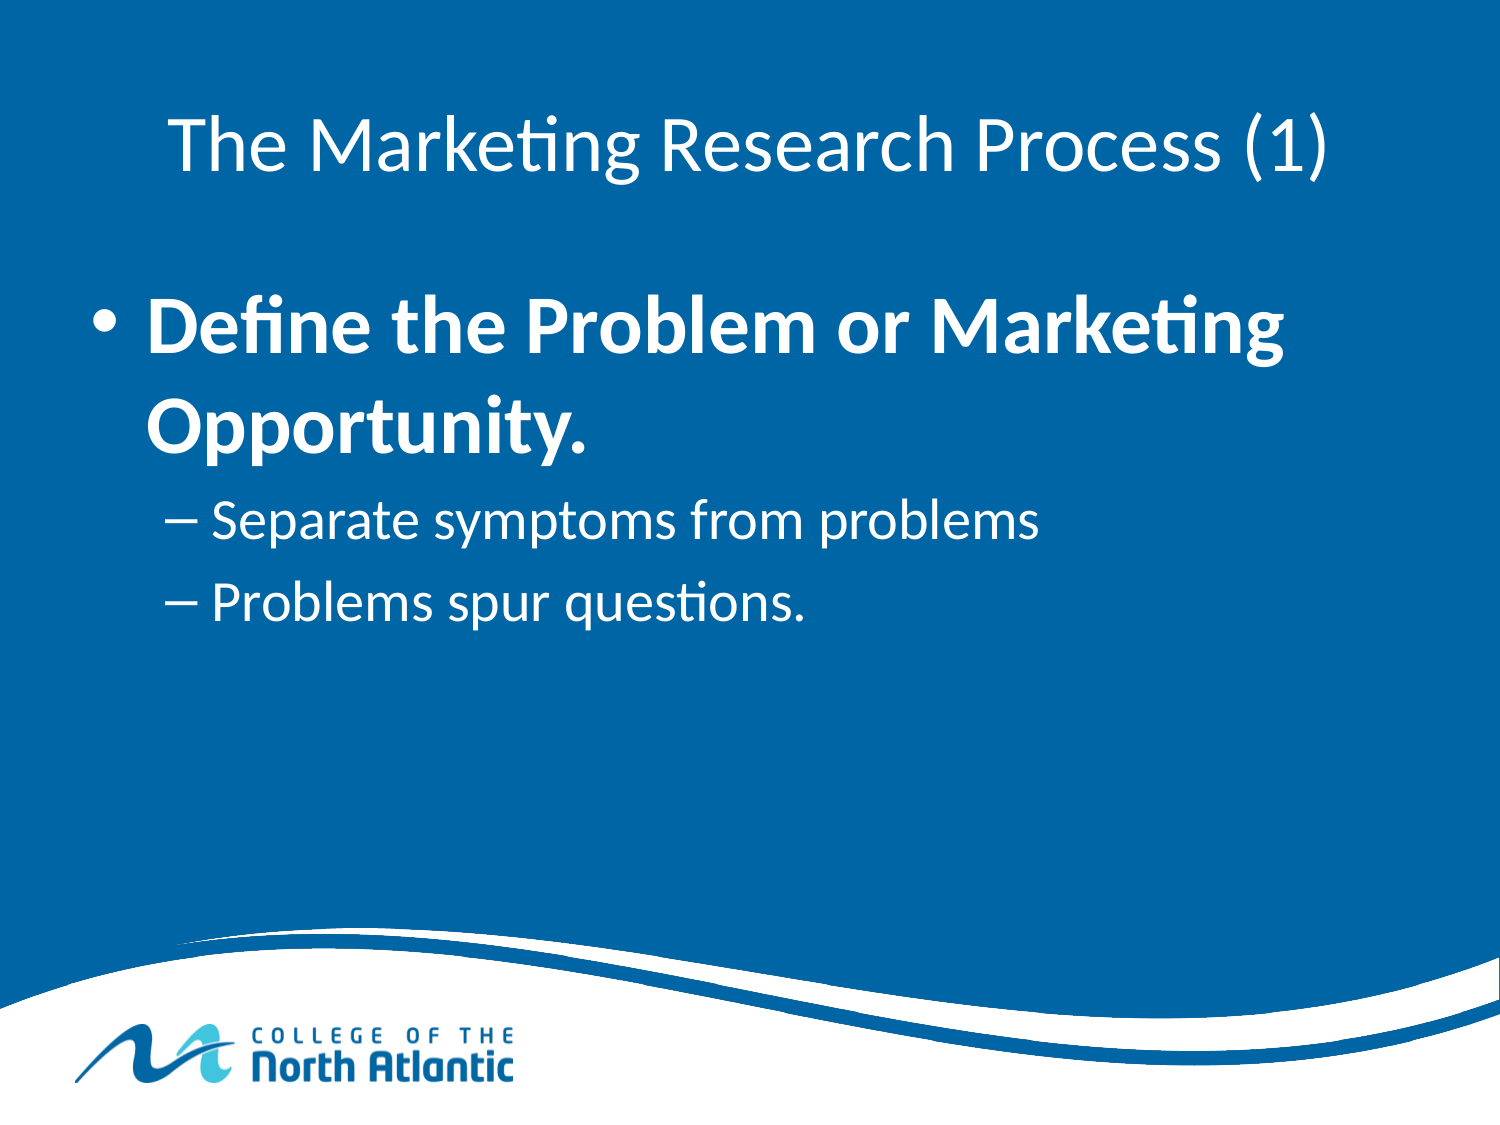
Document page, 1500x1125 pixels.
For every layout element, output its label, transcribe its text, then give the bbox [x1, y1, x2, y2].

list Define the Problem or Marketing Opportunity. Separate symptoms from problems Problems spur questions. [75, 262, 1425, 900]
title The Marketing Research Process (1) [75, 45, 1425, 233]
picture [0, 928, 1500, 1125]
